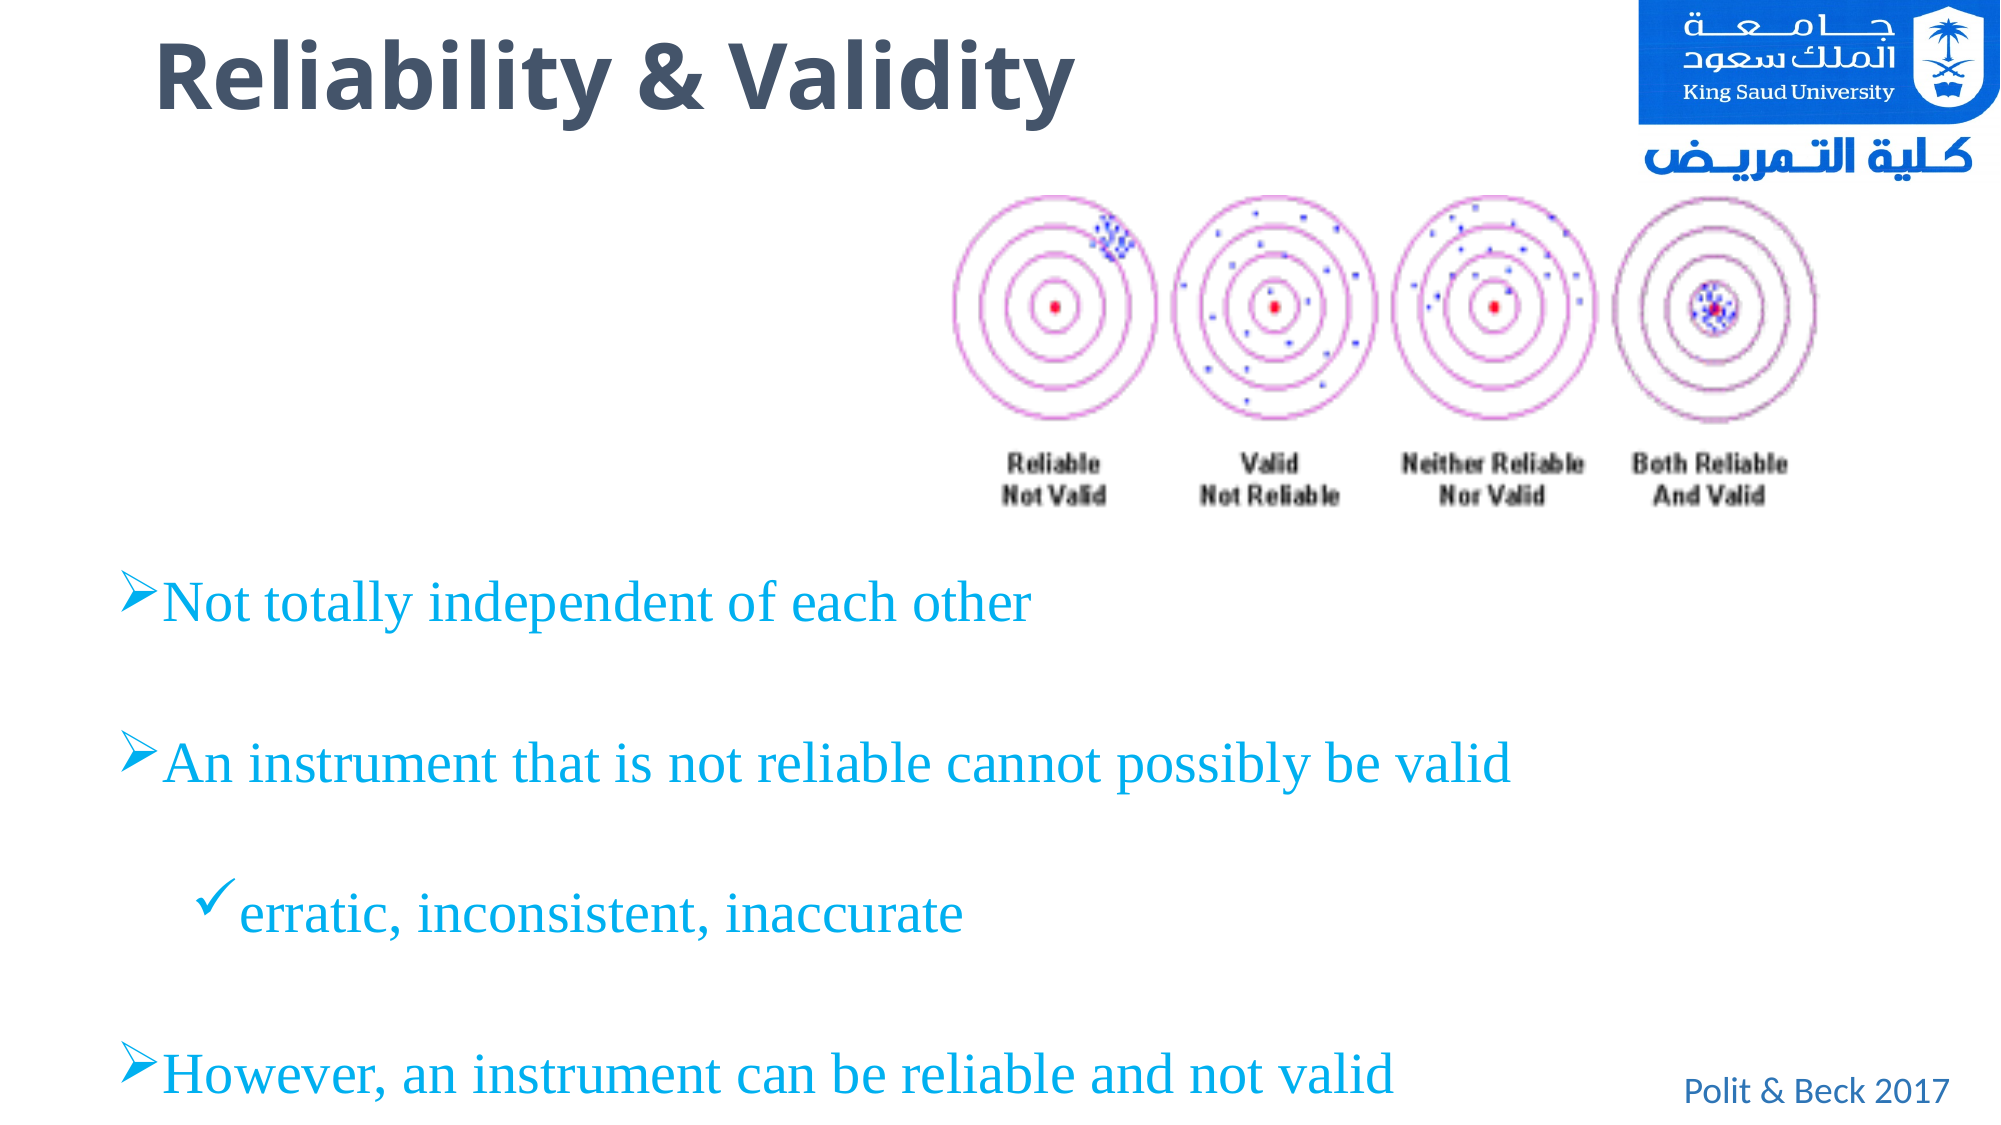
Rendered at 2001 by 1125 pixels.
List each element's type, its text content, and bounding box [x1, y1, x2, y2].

picture [1638, 0, 2000, 185]
list Not totally independent of each other An instrument that is not reliable cannot possibly be valid erratic, inconsistent, inaccurate However, an instrument can be reliable and not valid [101, 485, 1899, 1125]
title Reliability & Validity [137, 11, 1638, 149]
picture [951, 195, 1824, 522]
text_box Polit & Beck 2017 [1668, 1058, 1966, 1118]
